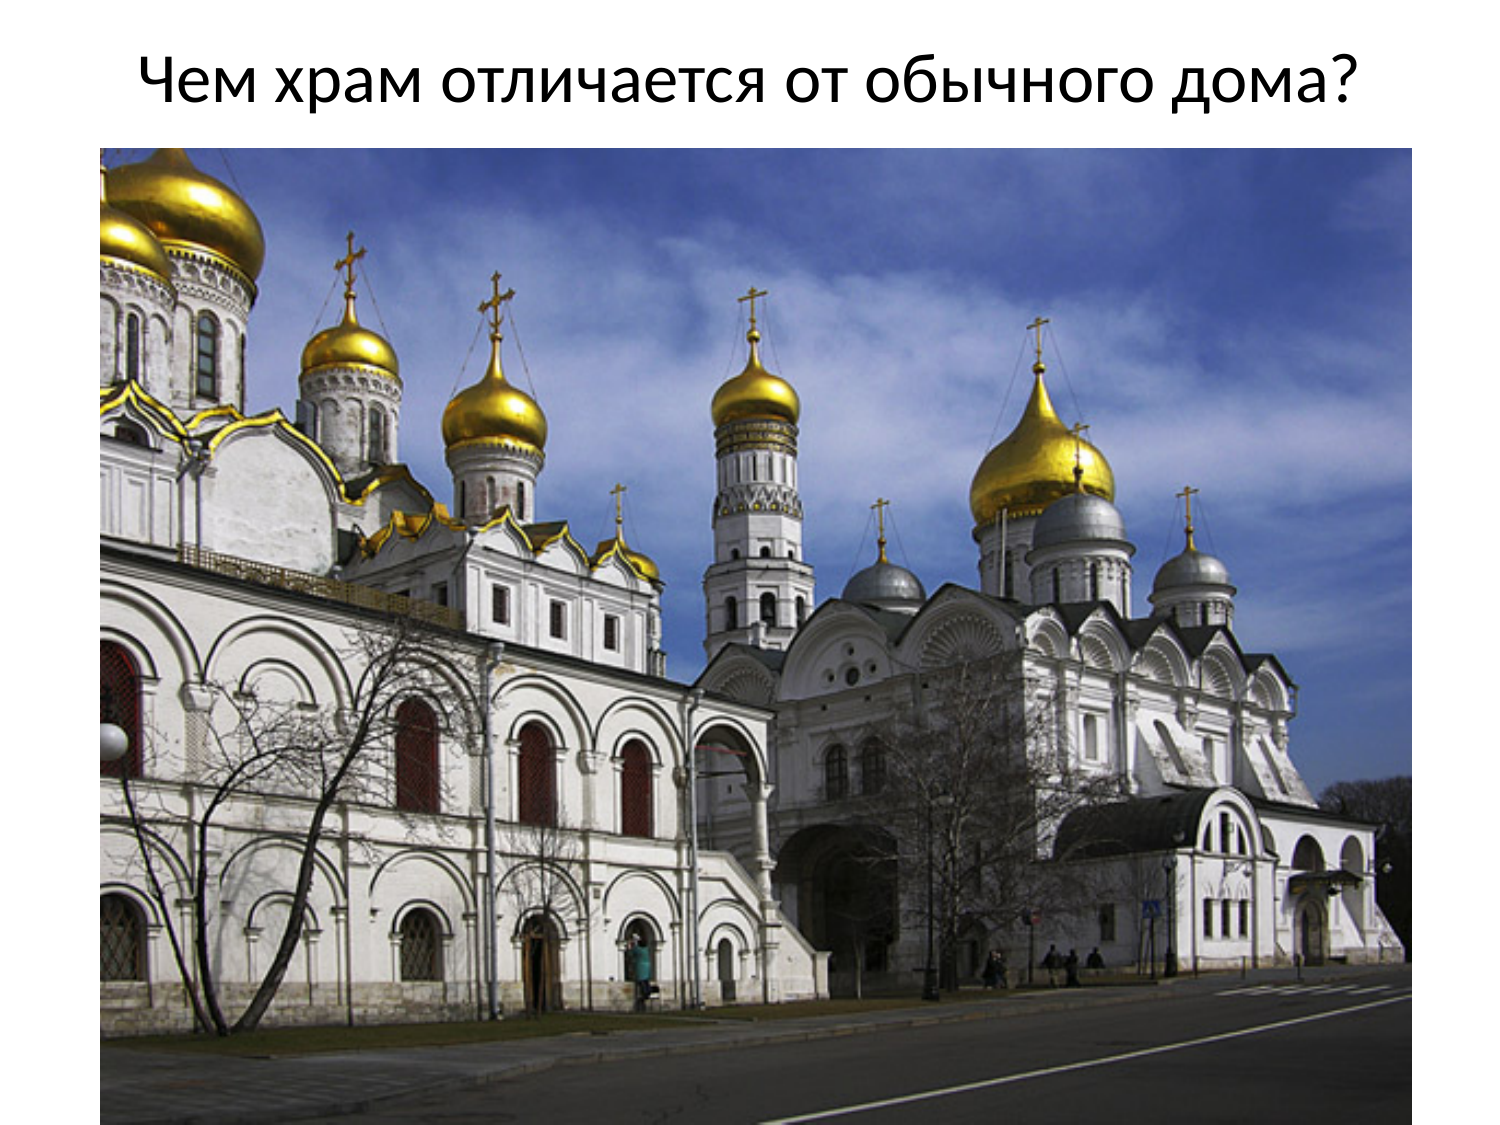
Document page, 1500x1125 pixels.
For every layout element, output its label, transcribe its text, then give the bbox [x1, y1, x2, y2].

title Чем храм отличается от обычного дома? [0, 0, 1500, 148]
picture [100, 148, 1412, 1125]
